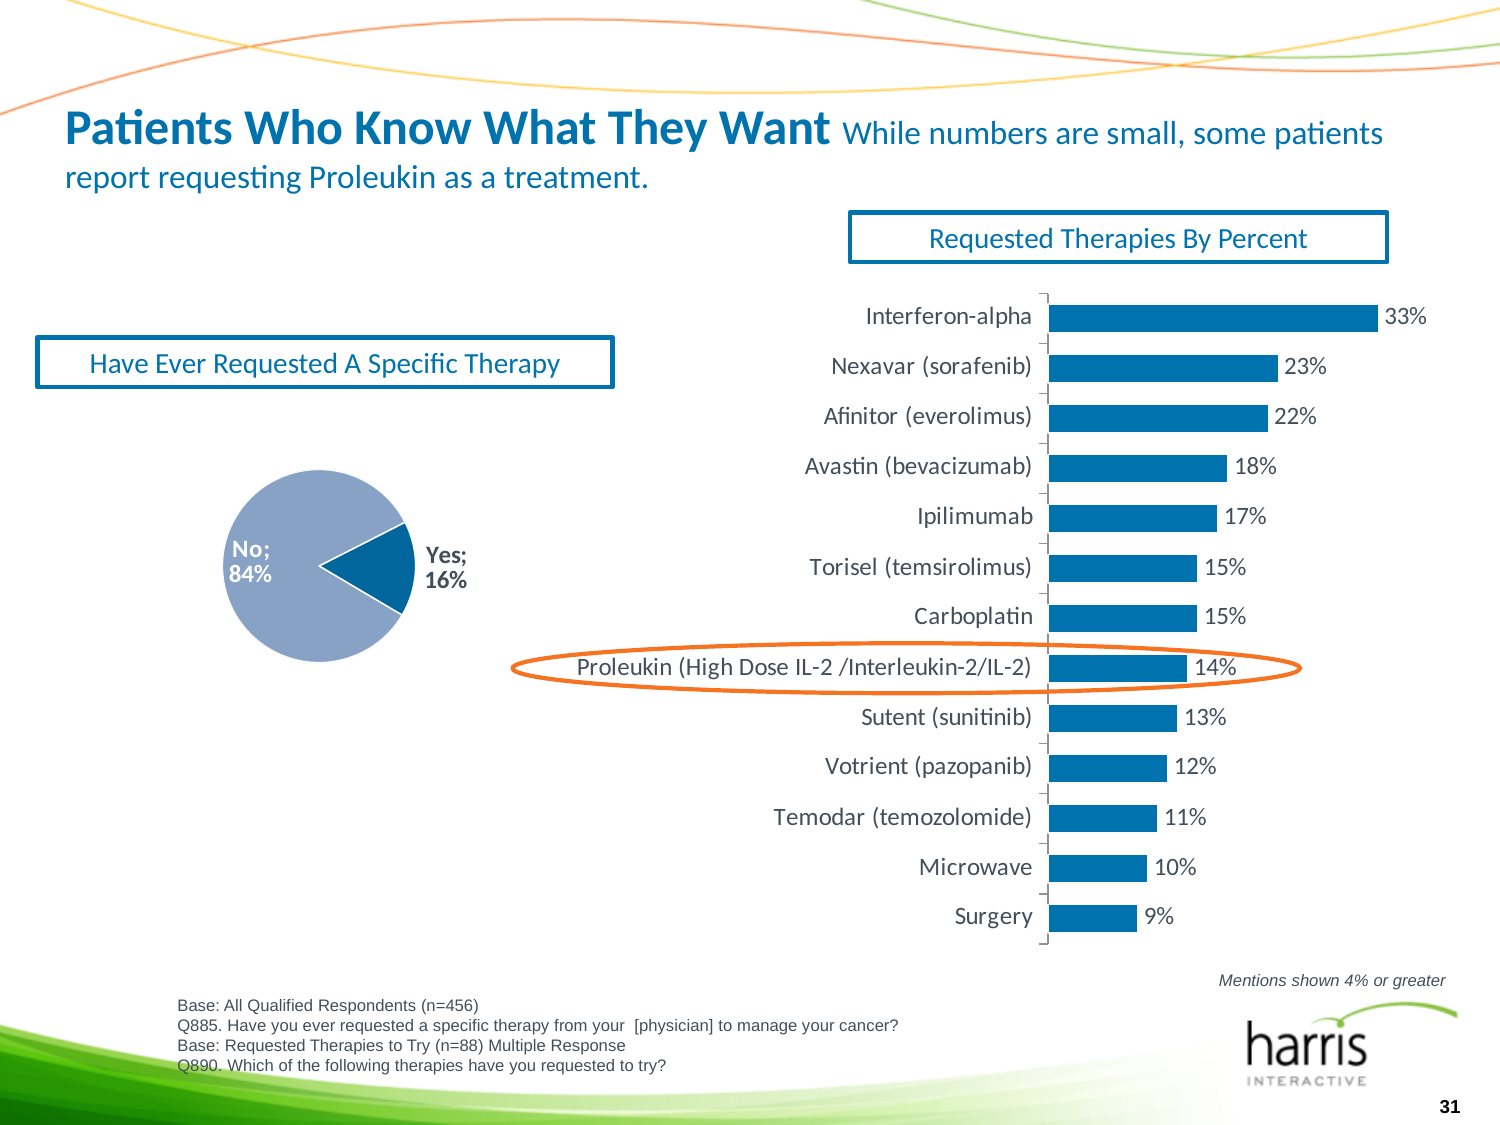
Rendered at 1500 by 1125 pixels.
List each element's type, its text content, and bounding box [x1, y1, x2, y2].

text_box 31 [1400, 1087, 1500, 1125]
text_box Base: All Qualified Respondents (n=456) Q885. Have you ever requested a specific therapy from your [physician] to manage your cancer? Base: Requested Therapies to Try (n=88) Multiple Response Q890. Which of the following therapies have you requested to try? [162, 987, 1113, 1083]
text_box Requested Therapies By Percent [848, 210, 1389, 260]
chart [137, 262, 1438, 976]
title Patients Who Know What They Want While numbers are small, some patients report requesting Proleukin as a treatment. [49, 87, 1451, 176]
picture [0, 0, 1500, 1125]
text_box Have Ever Requested A Specific Therapy [35, 335, 432, 389]
text_box Mentions shown 4% or greater [1204, 962, 1461, 998]
